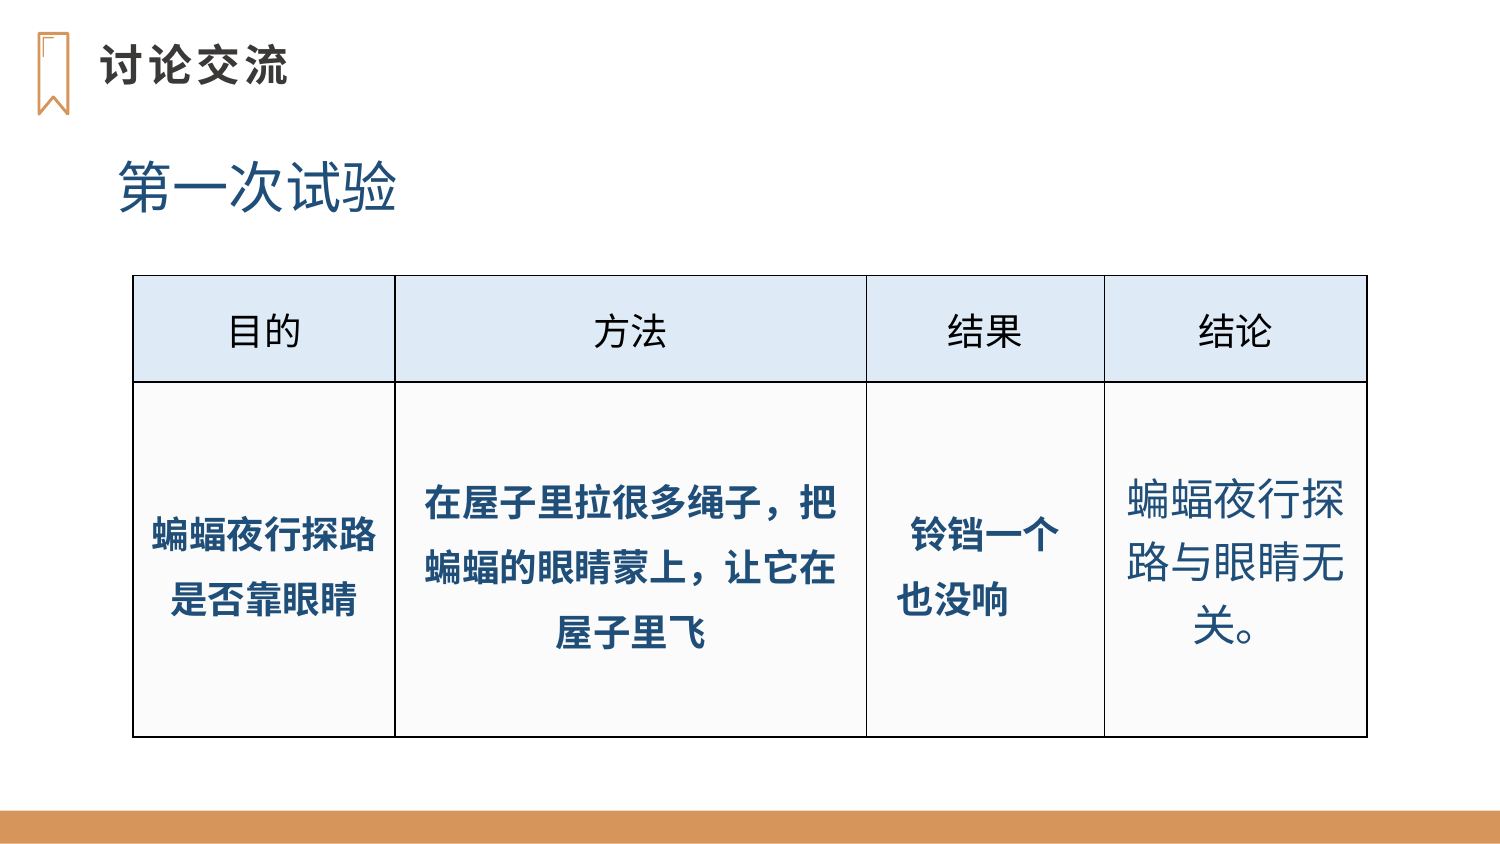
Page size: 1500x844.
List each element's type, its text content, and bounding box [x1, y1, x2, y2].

table_header 结果 [867, 276, 1104, 381]
table_header 目的 [134, 276, 394, 381]
table_header 方法 [396, 276, 866, 381]
table_cell 在屋子里拉很多绳子，把蝙蝠的眼睛蒙上，让它在屋子里飞 [396, 383, 866, 736]
text_box 讨论交流 [88, 32, 301, 96]
text_box 第一次试验 [105, 146, 429, 225]
table_cell 蝙蝠夜行探路与眼睛无关。 [1105, 383, 1366, 736]
table_cell 蝙蝠夜行探路是否靠眼睛 [134, 383, 394, 736]
table_header 结论 [1105, 276, 1366, 381]
table_cell 铃铛一个 也没响 [867, 383, 1104, 736]
